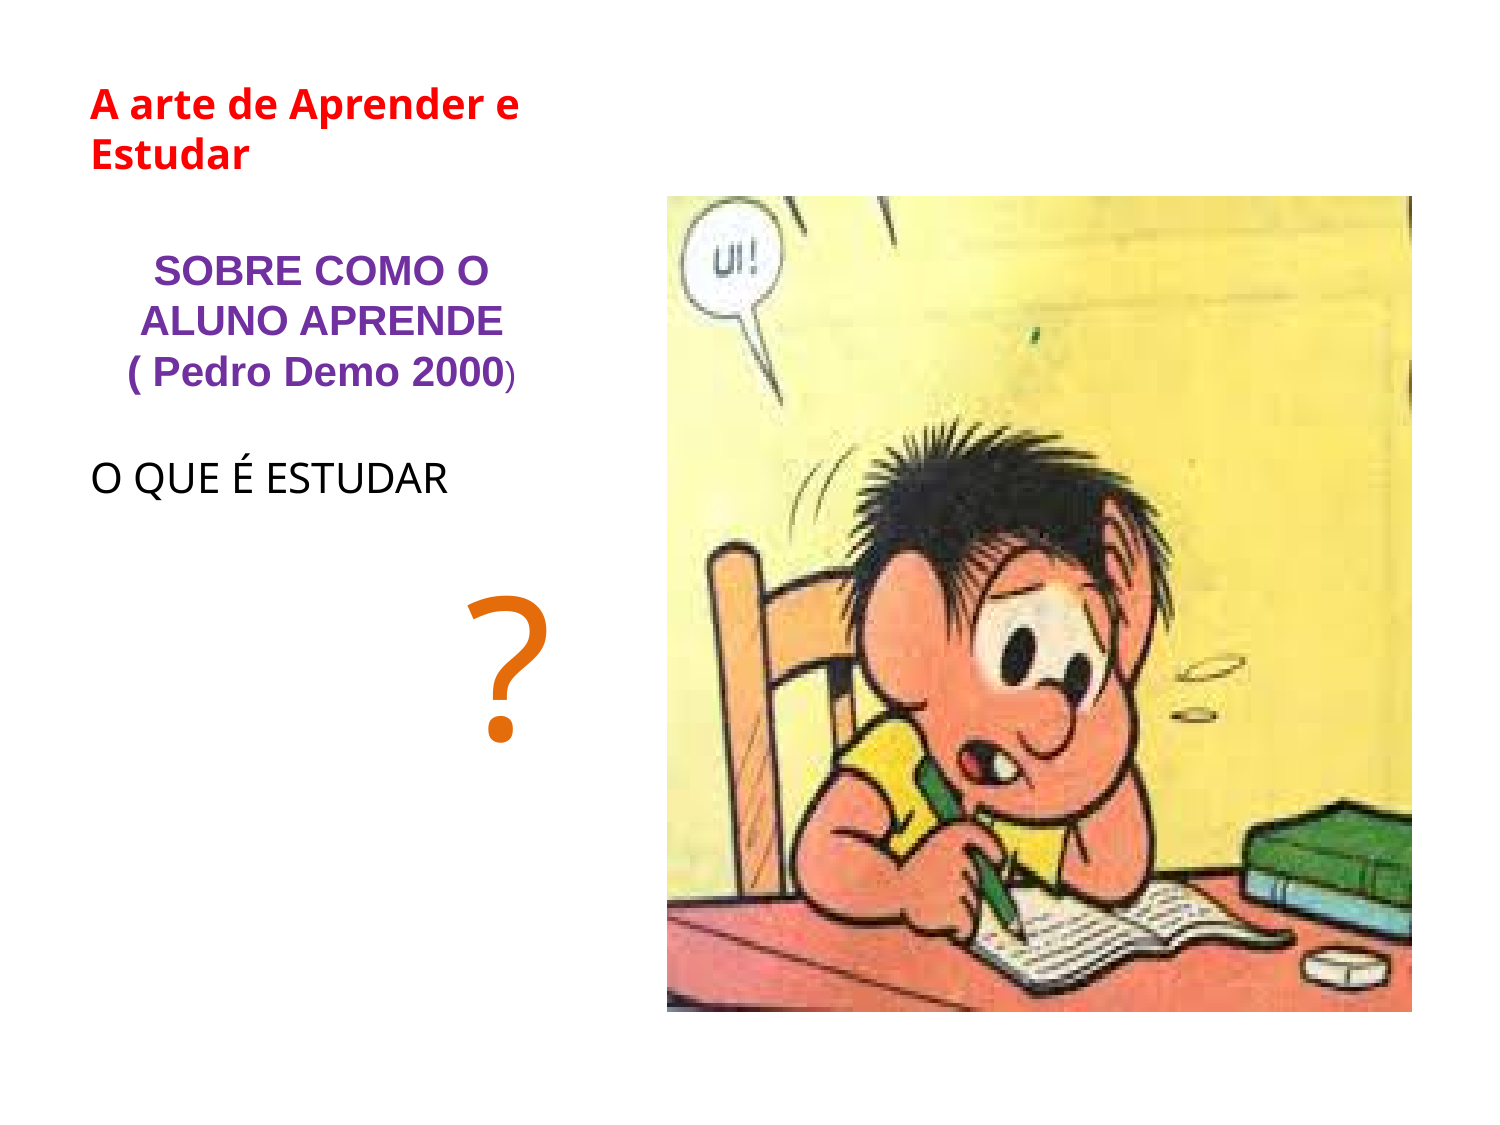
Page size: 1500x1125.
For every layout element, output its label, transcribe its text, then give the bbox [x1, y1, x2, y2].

list SOBRE COMO O ALUNO APRENDE ( Pedro Demo 2000) O QUE É ESTUDAR ? [75, 235, 569, 1005]
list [667, 195, 1412, 1012]
title A arte de Aprender e Estudar [75, 44, 569, 235]
